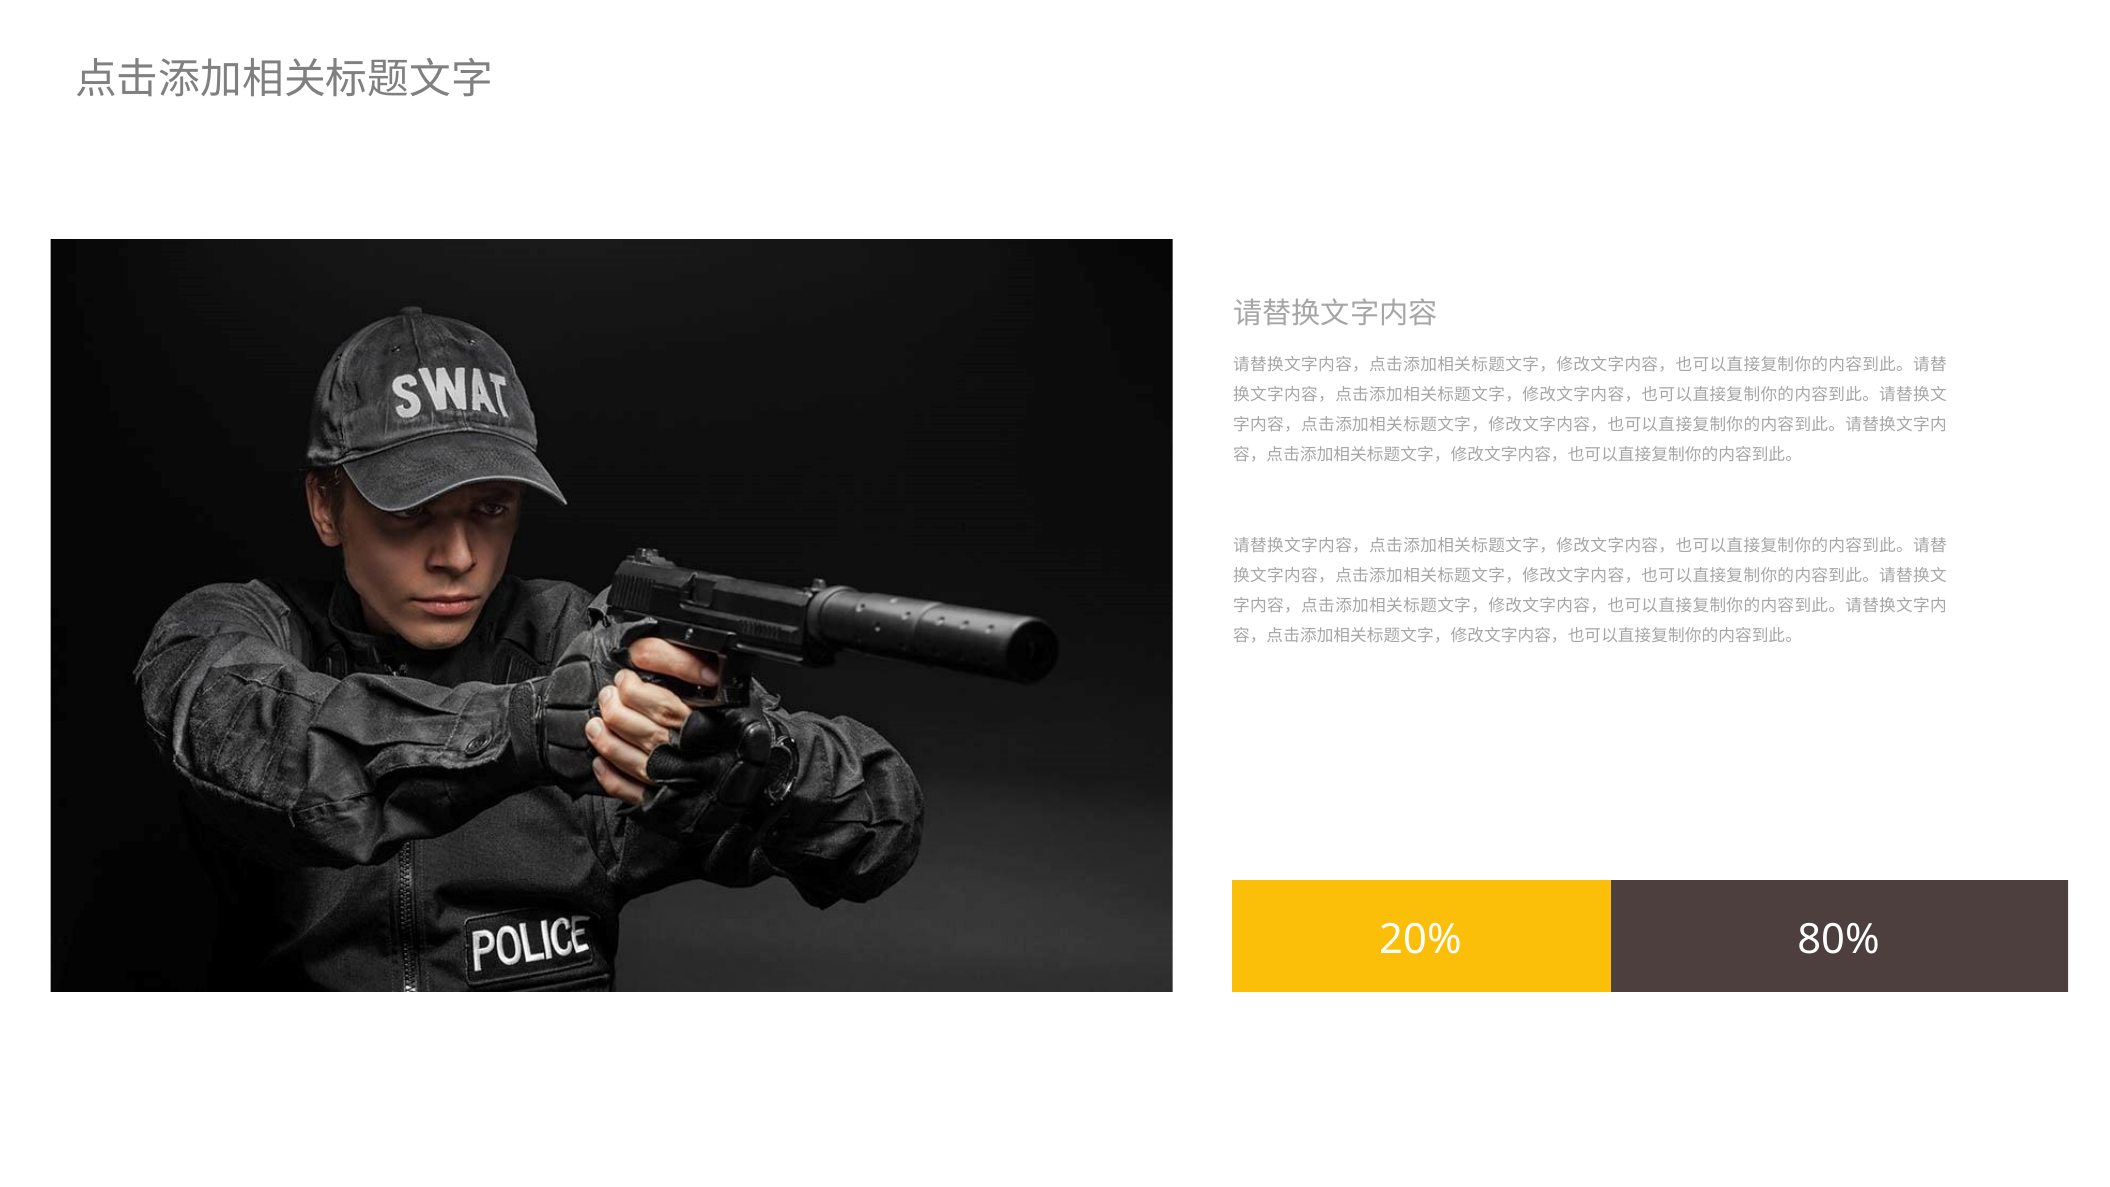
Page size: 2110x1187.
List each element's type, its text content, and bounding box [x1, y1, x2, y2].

text_box [1231, 879, 1610, 993]
text_box [50, 238, 1174, 993]
text_box 点击添加相关标题文字 [59, 44, 563, 107]
text_box 请替换文字内容，点击添加相关标题文字，修改文字内容，也可以直接复制你的内容到此。请替换文字内容，点击添加相关标题文字，修改文字内容，也可以直接复制你的内容到此。请替换文字内容，点击添加相关标题文字，修改文字内容，也可以直接复制你的内容到此。请替换文字内容，点击添加相关标题文字，修改文字内容，也可以直接复制你的内容到此。 [1217, 336, 1964, 461]
text_box 80% [1782, 904, 1937, 969]
text_box 请替换文字内容 [1217, 286, 1519, 336]
text_box [1610, 879, 2069, 993]
text_box 20% [1364, 904, 1519, 969]
text_box 请替换文字内容，点击添加相关标题文字，修改文字内容，也可以直接复制你的内容到此。请替换文字内容，点击添加相关标题文字，修改文字内容，也可以直接复制你的内容到此。请替换文字内容，点击添加相关标题文字，修改文字内容，也可以直接复制你的内容到此。请替换文字内容，点击添加相关标题文字，修改文字内容，也可以直接复制你的内容到此。 [1217, 517, 1964, 642]
